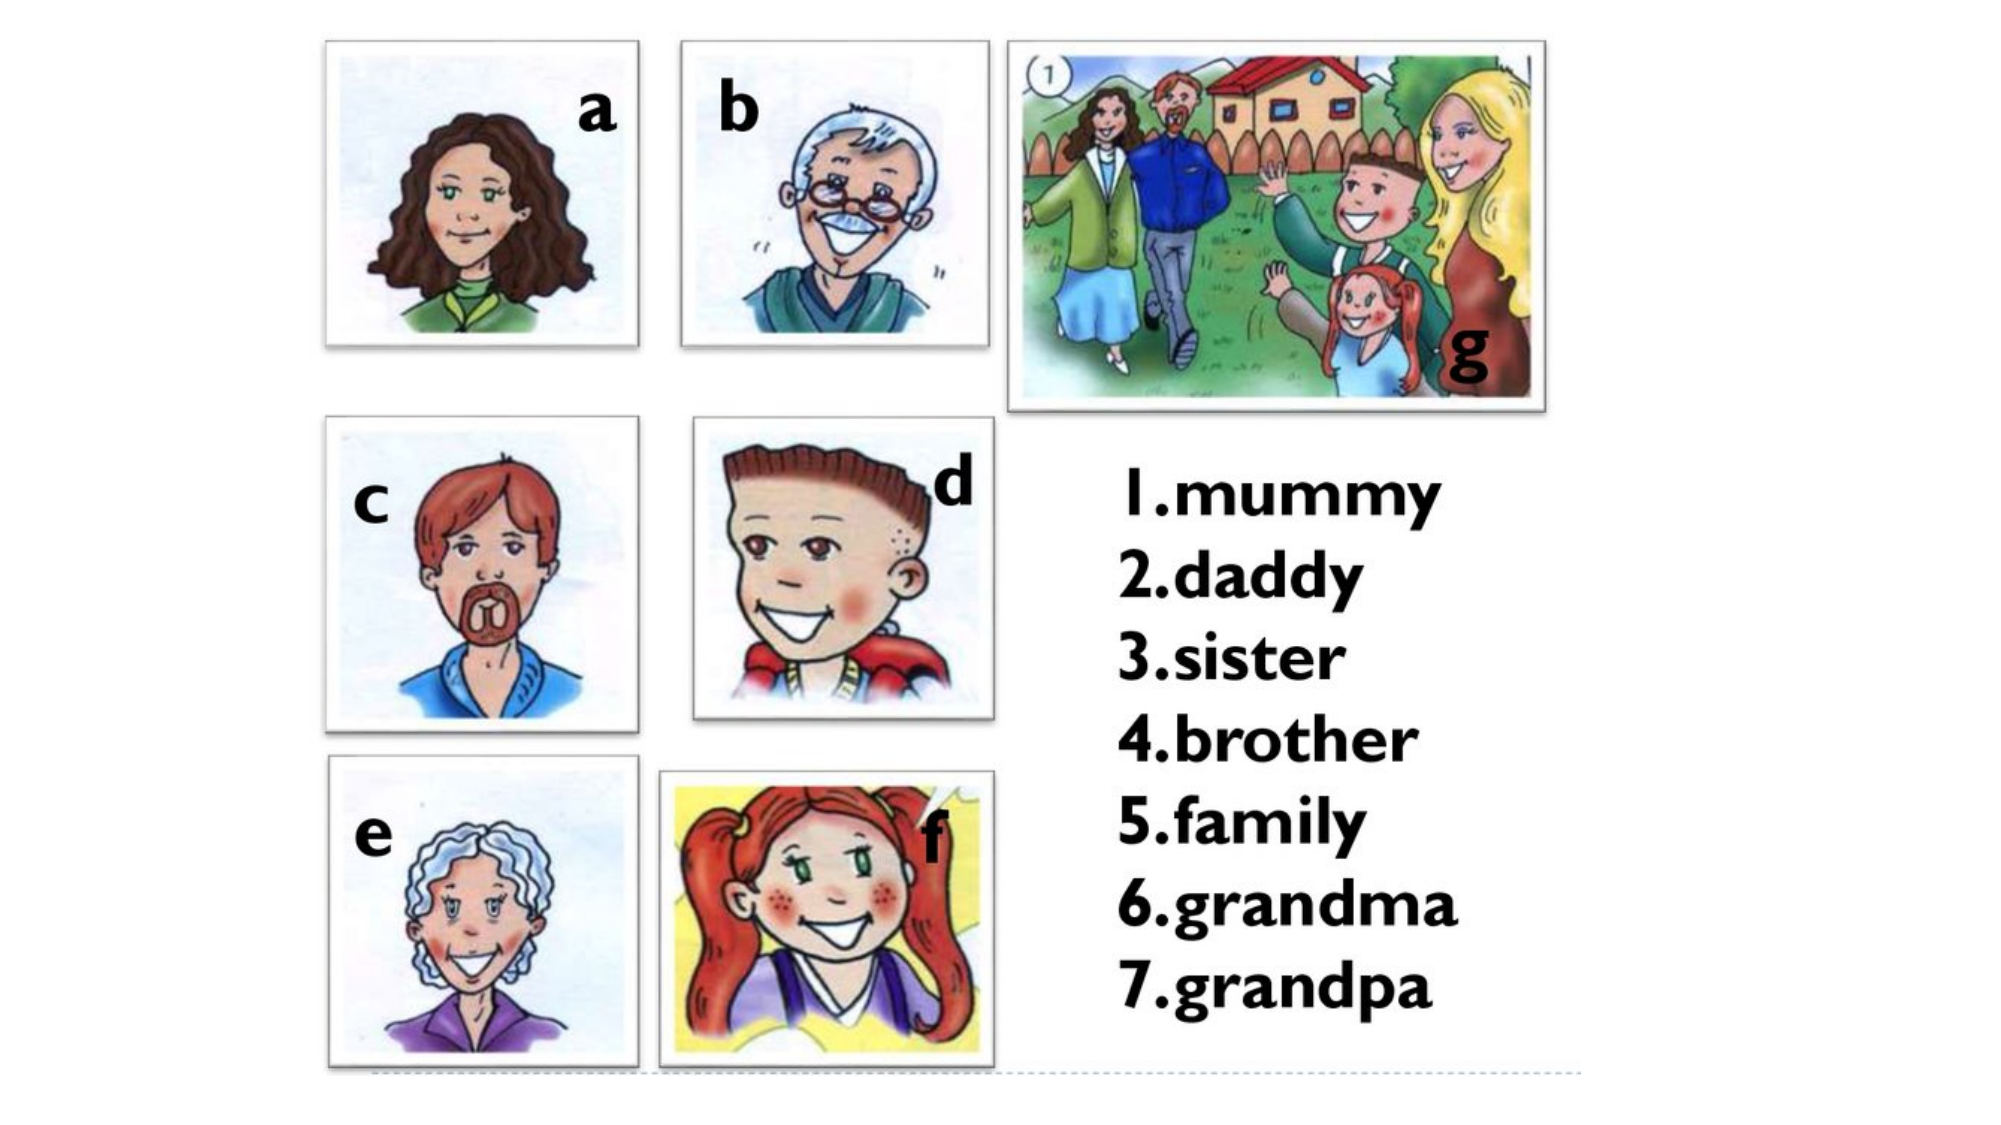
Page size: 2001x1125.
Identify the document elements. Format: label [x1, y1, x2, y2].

picture [309, 30, 1581, 1076]
